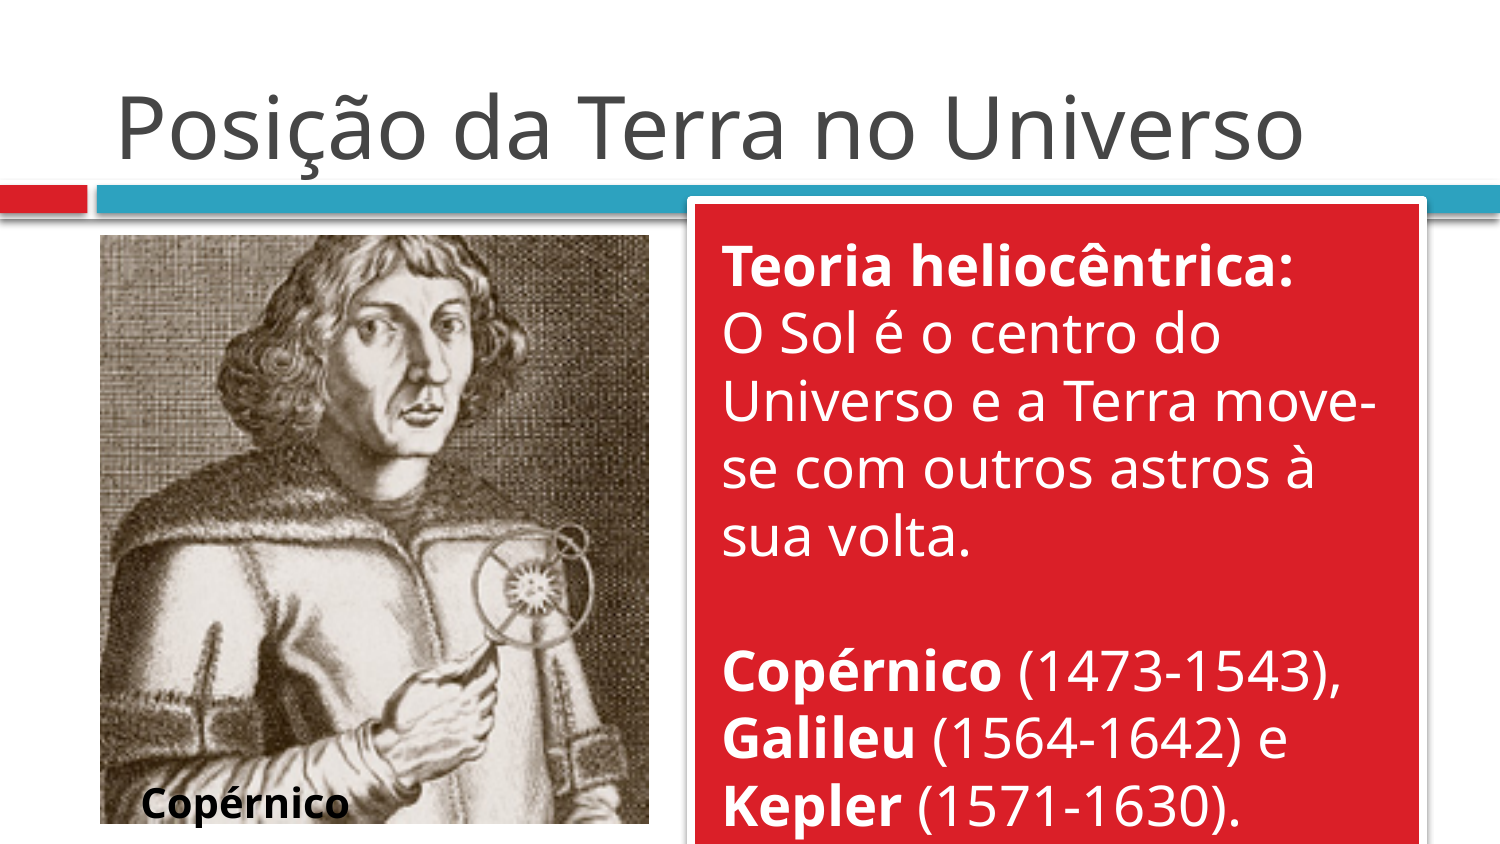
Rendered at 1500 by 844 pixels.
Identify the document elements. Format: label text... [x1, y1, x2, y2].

picture [99, 234, 649, 824]
title Posição da Terra no Universo [99, 19, 1438, 185]
text_box Teoria heliocêntrica: O Sol é o centro do Universo e a Terra move-se com outros astros à sua volta. Copérnico (1473-­1543), Galileu (1564-­1642) e Kepler (1571-­1630). [687, 196, 1427, 844]
